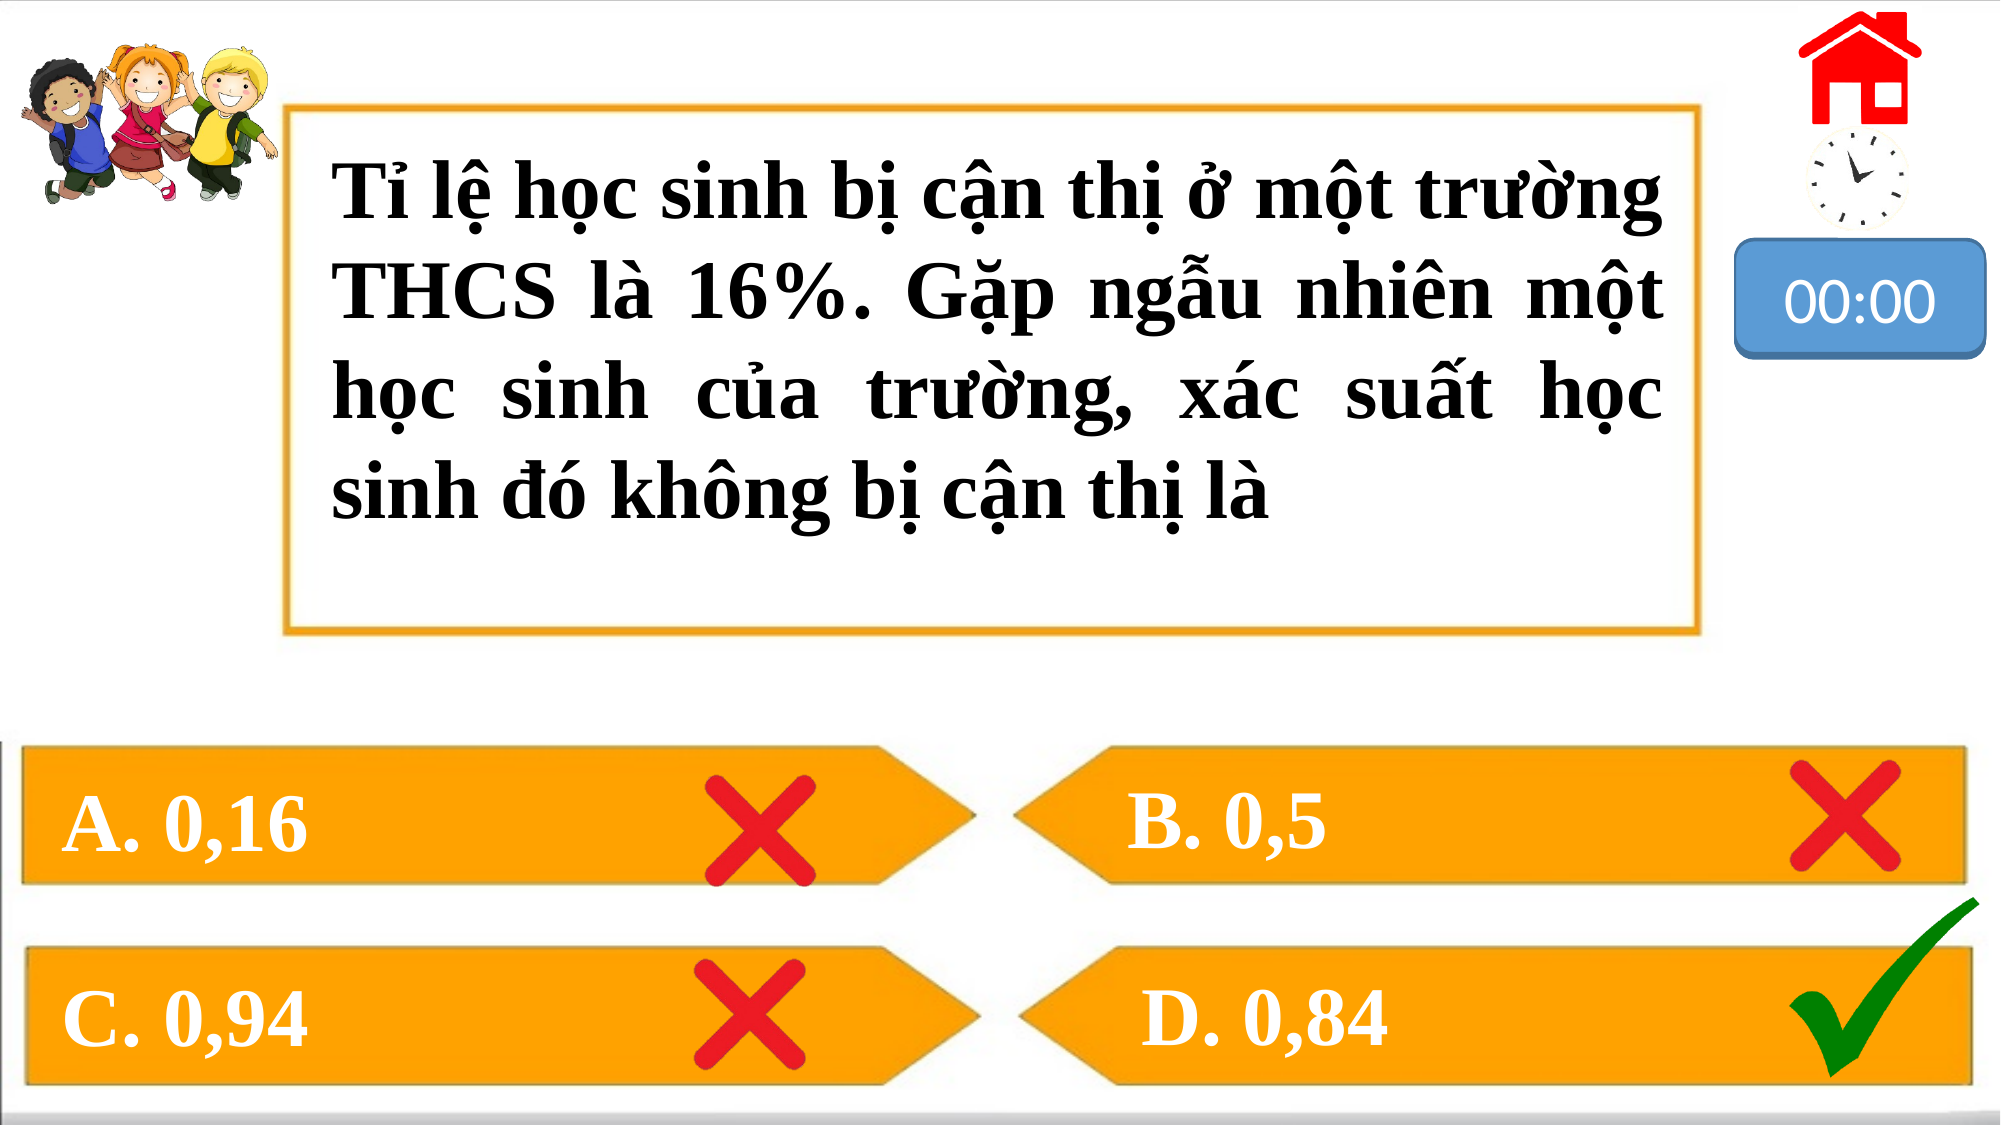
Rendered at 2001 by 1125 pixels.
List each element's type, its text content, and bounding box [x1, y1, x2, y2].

picture [0, 0, 2001, 1125]
text_box C. 0,94 [46, 956, 639, 1071]
text_box 00:00 [1734, 239, 1987, 354]
text_box C. 0,94 [860, 956, 870, 1071]
text_box D. 0,84 [1126, 954, 1774, 1070]
text_box Tỉ lệ học sinh bị cận thị ở một trường THCS là 16%. Gặp ngẫu nhiên một học sinh của trường, xác suất học sinh đó không bị cận thị là [316, 127, 1680, 543]
text_box A. 0,16 [46, 760, 649, 876]
text_box B. 0,5 [1112, 757, 1735, 873]
